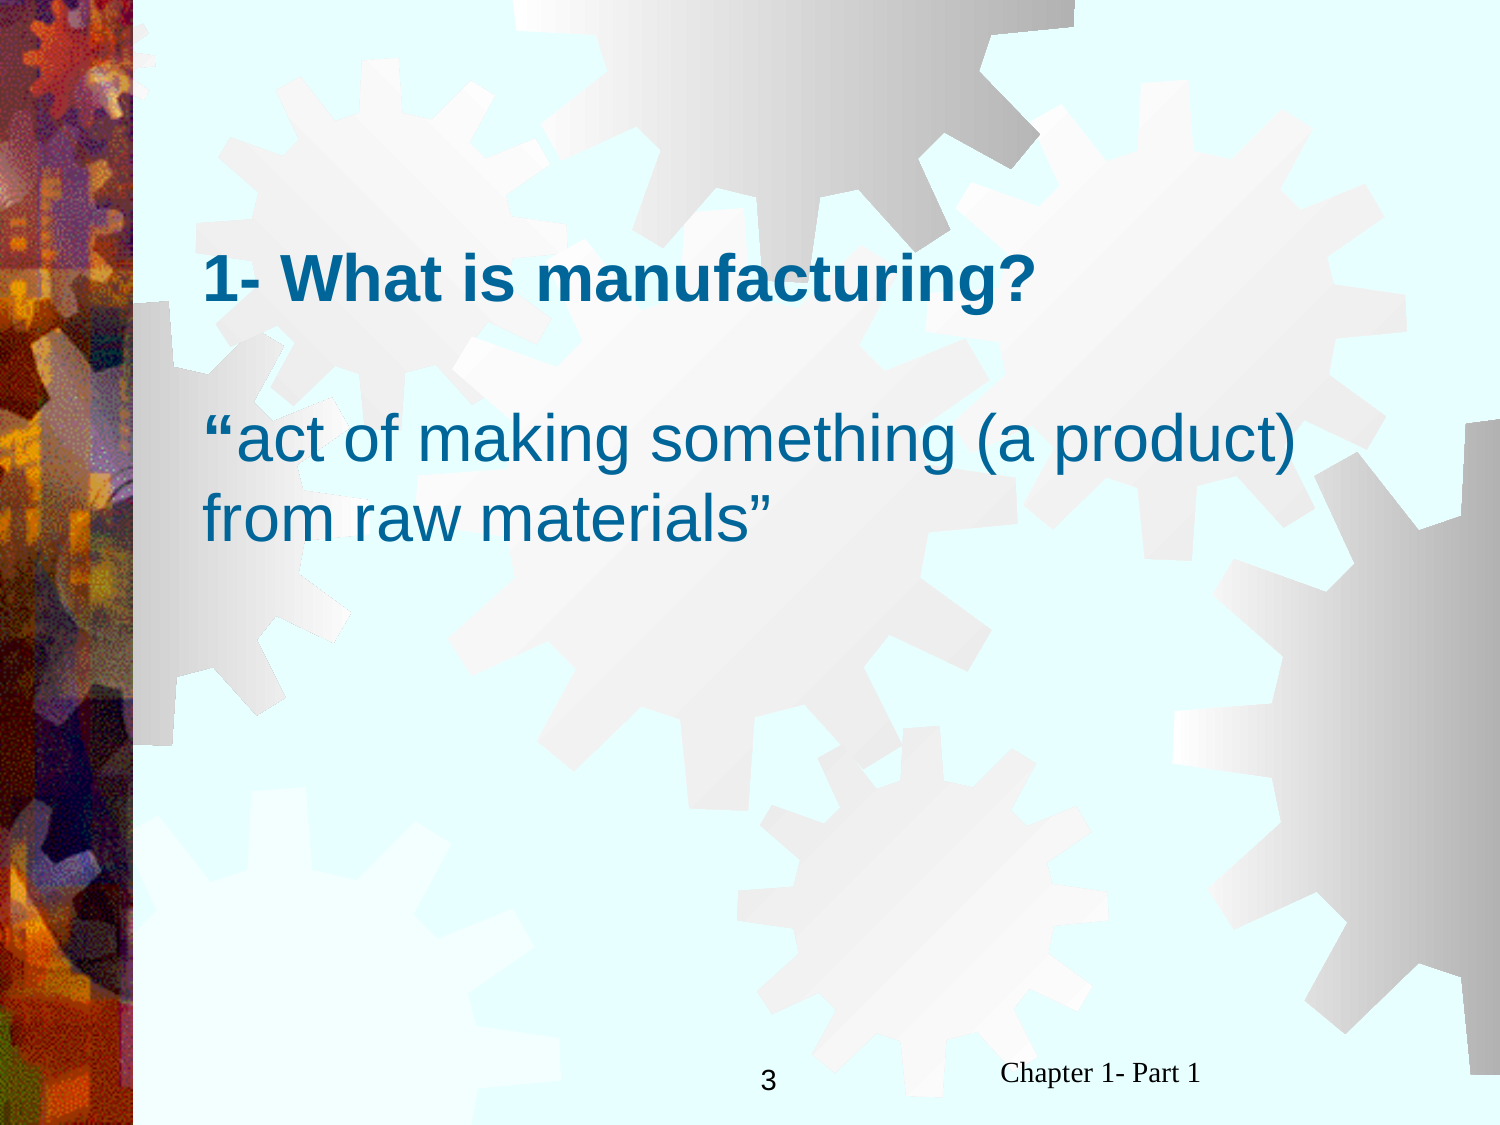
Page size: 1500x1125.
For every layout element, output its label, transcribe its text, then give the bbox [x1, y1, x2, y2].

footer Chapter 1- Part 1 [985, 1045, 1461, 1125]
slide_number 3 [612, 1028, 926, 1105]
picture [0, 0, 133, 1125]
title 1- What is manufacturing? “act of making something (a product) from raw materials” [187, 374, 1463, 563]
